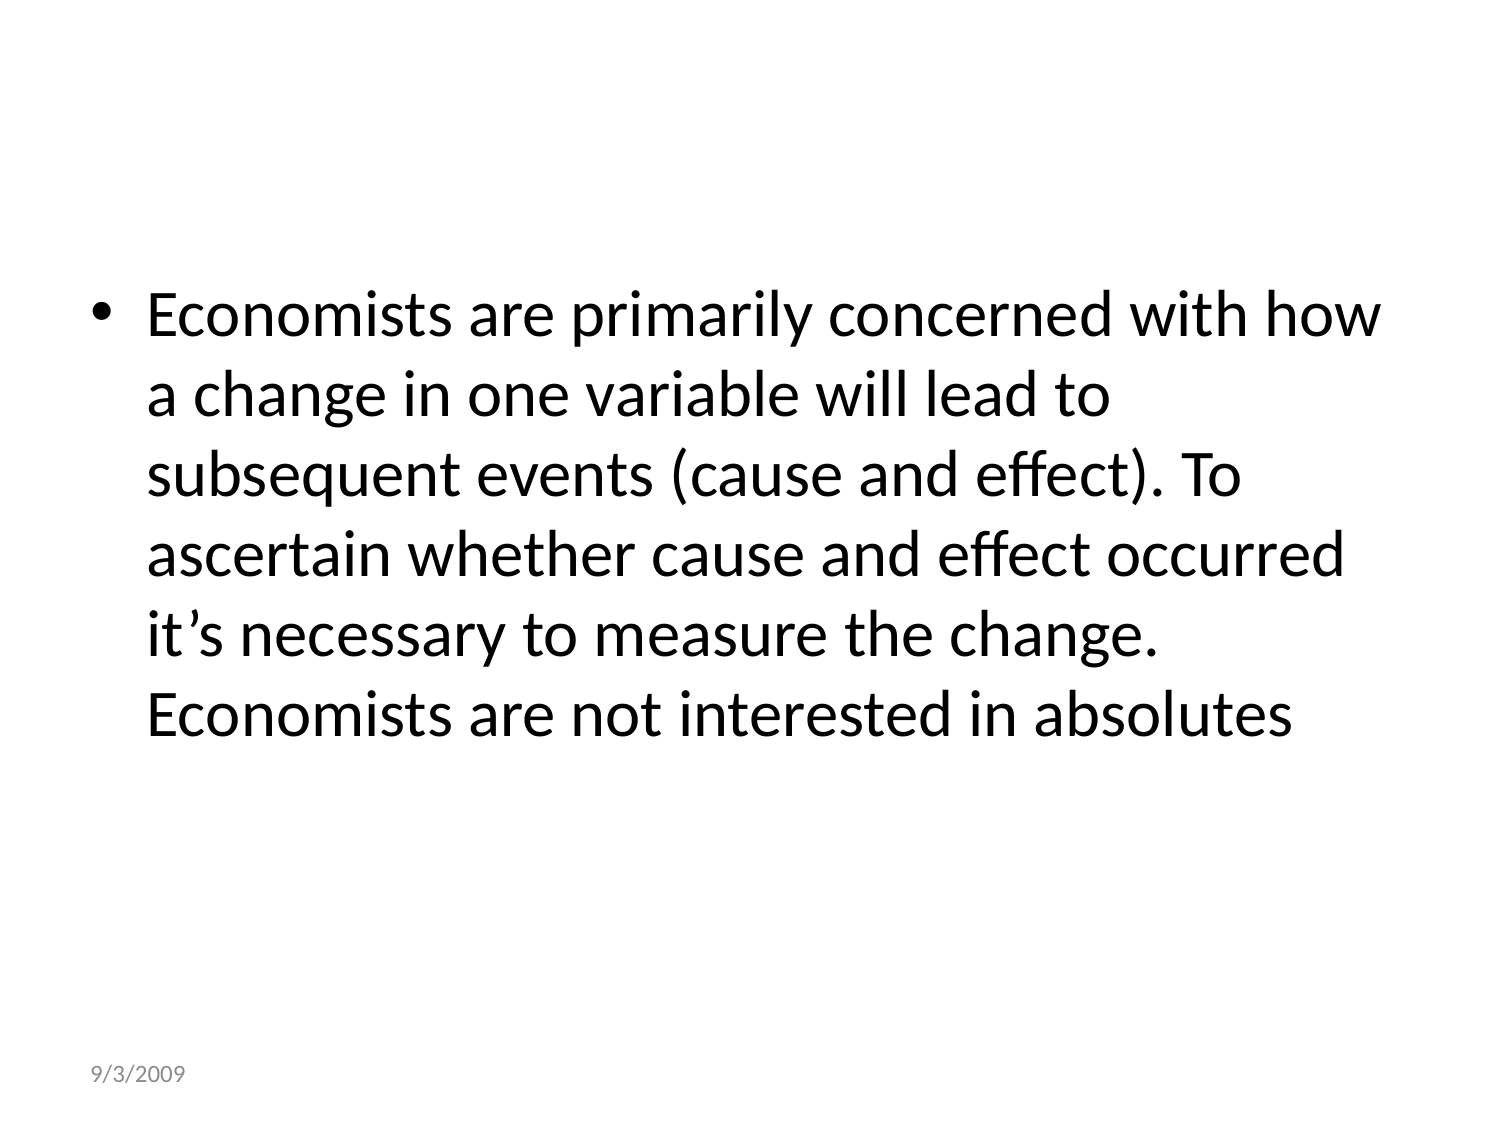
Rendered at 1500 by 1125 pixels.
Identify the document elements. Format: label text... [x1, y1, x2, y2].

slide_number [75, 1042, 425, 1103]
list Economists are primarily concerned with how a change in one variable will lead to subsequent events (cause and effect). To ascertain whether cause and effect occurred it’s necessary to measure the change. Economists are not interested in absolutes [75, 262, 1425, 1005]
